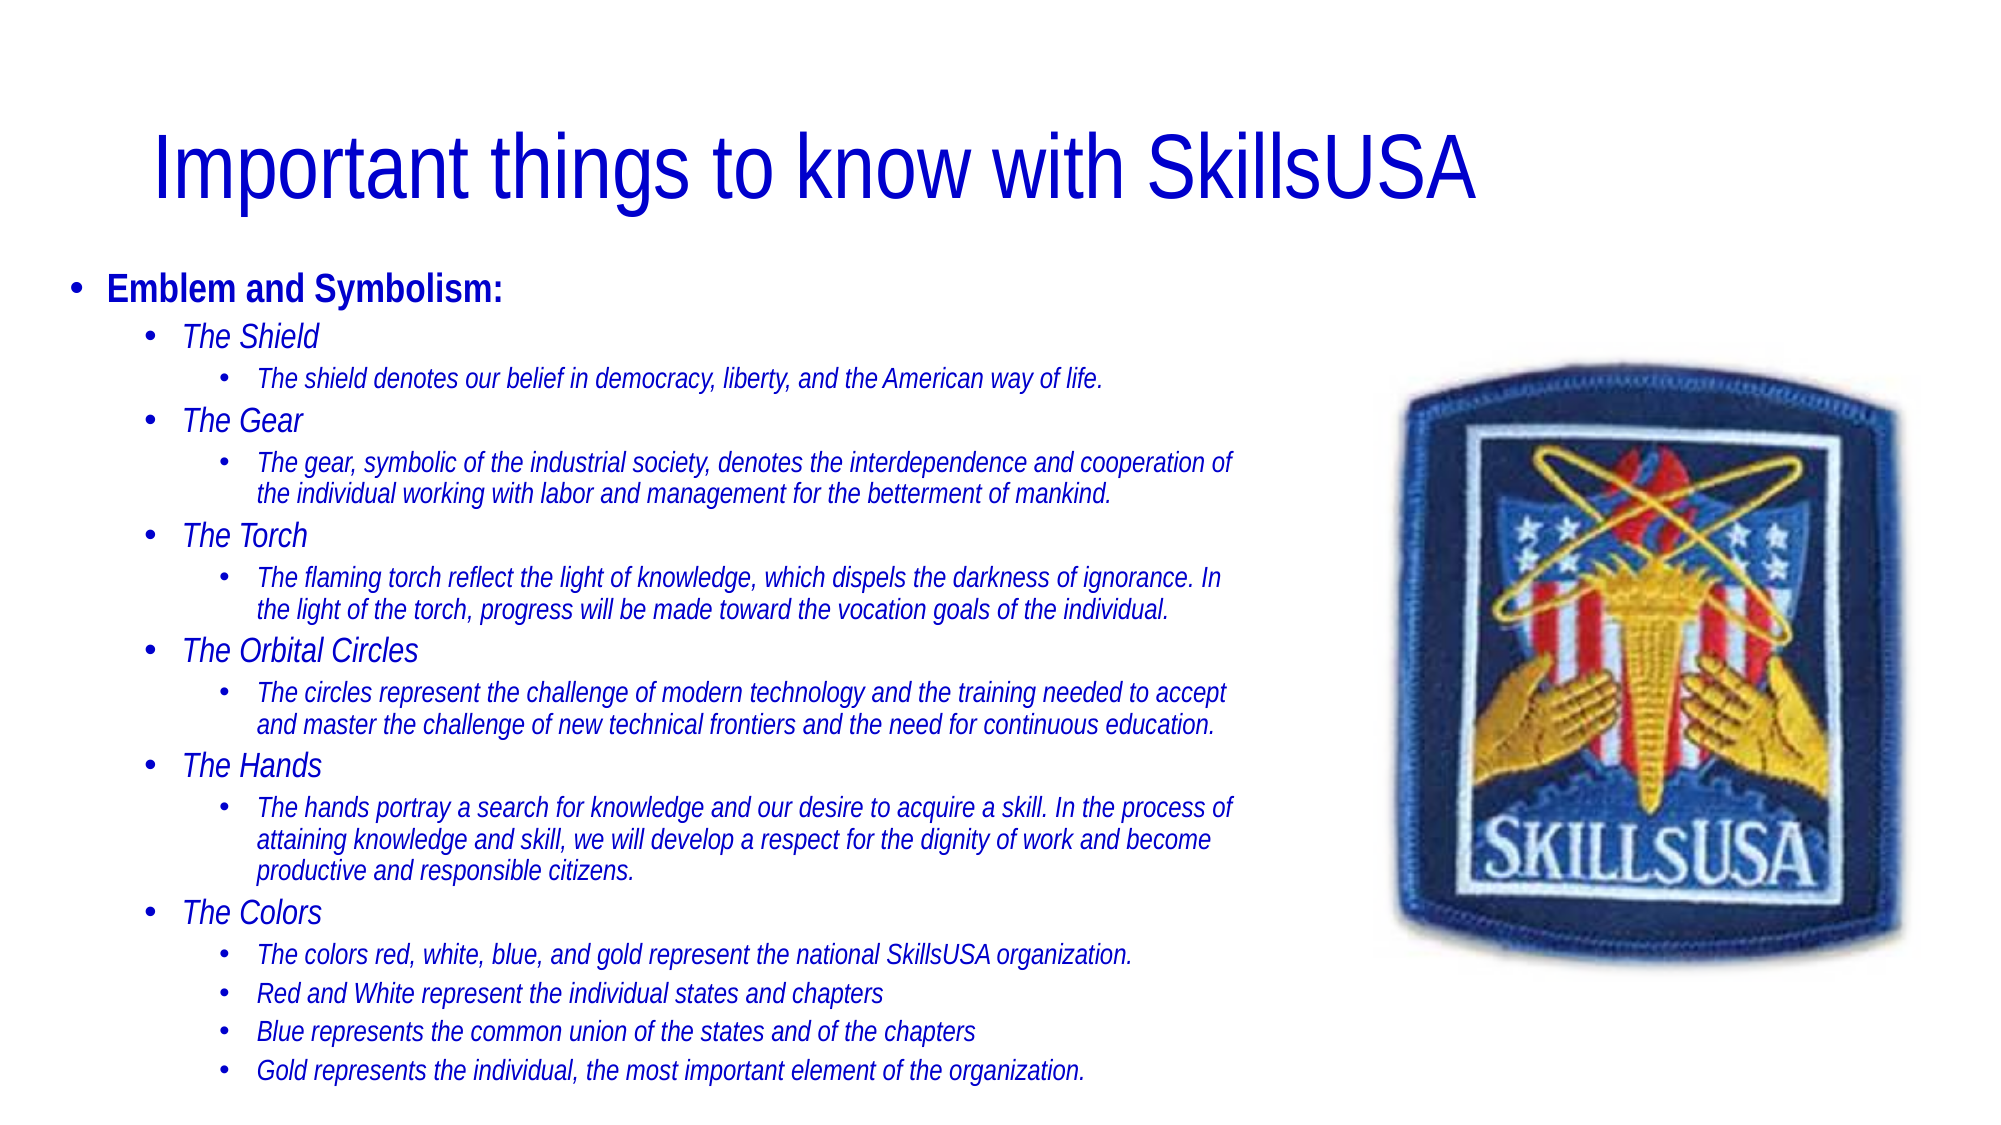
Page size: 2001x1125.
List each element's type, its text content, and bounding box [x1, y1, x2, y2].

list Emblem and Symbolism: The Shield The shield denotes our belief in democracy, liberty, and the American way of life. The Gear The gear, symbolic of the industrial society, denotes the interdependence and cooperation of the individual working with labor and management for the betterment of mankind. The Torch The flaming torch reflect the light of knowledge, which dispels the darkness of ignorance. In the light of the torch, progress will be made toward the vocation goals of the individual. The Orbital Circles The circles represent the challenge of modern technology and the training needed to accept and master the challenge of new technical frontiers and the need for continuous education. The Hands The hands portray a search for knowledge and our desire to acquire a skill. In the process of attaining knowledge and skill, we will develop a respect for the dignity of work and become productive and responsible citizens. The Colors The colors red, white, blue, and gold represent the national SkillsUSA organization. Red and White represent the individual states and chapters Blue represents the common union of the states and of the chapters Gold represents the individual, the most important element of the organization. [54, 260, 1261, 1103]
picture [1373, 342, 1921, 982]
title Important things to know with SkillsUSA [137, 59, 1863, 278]
